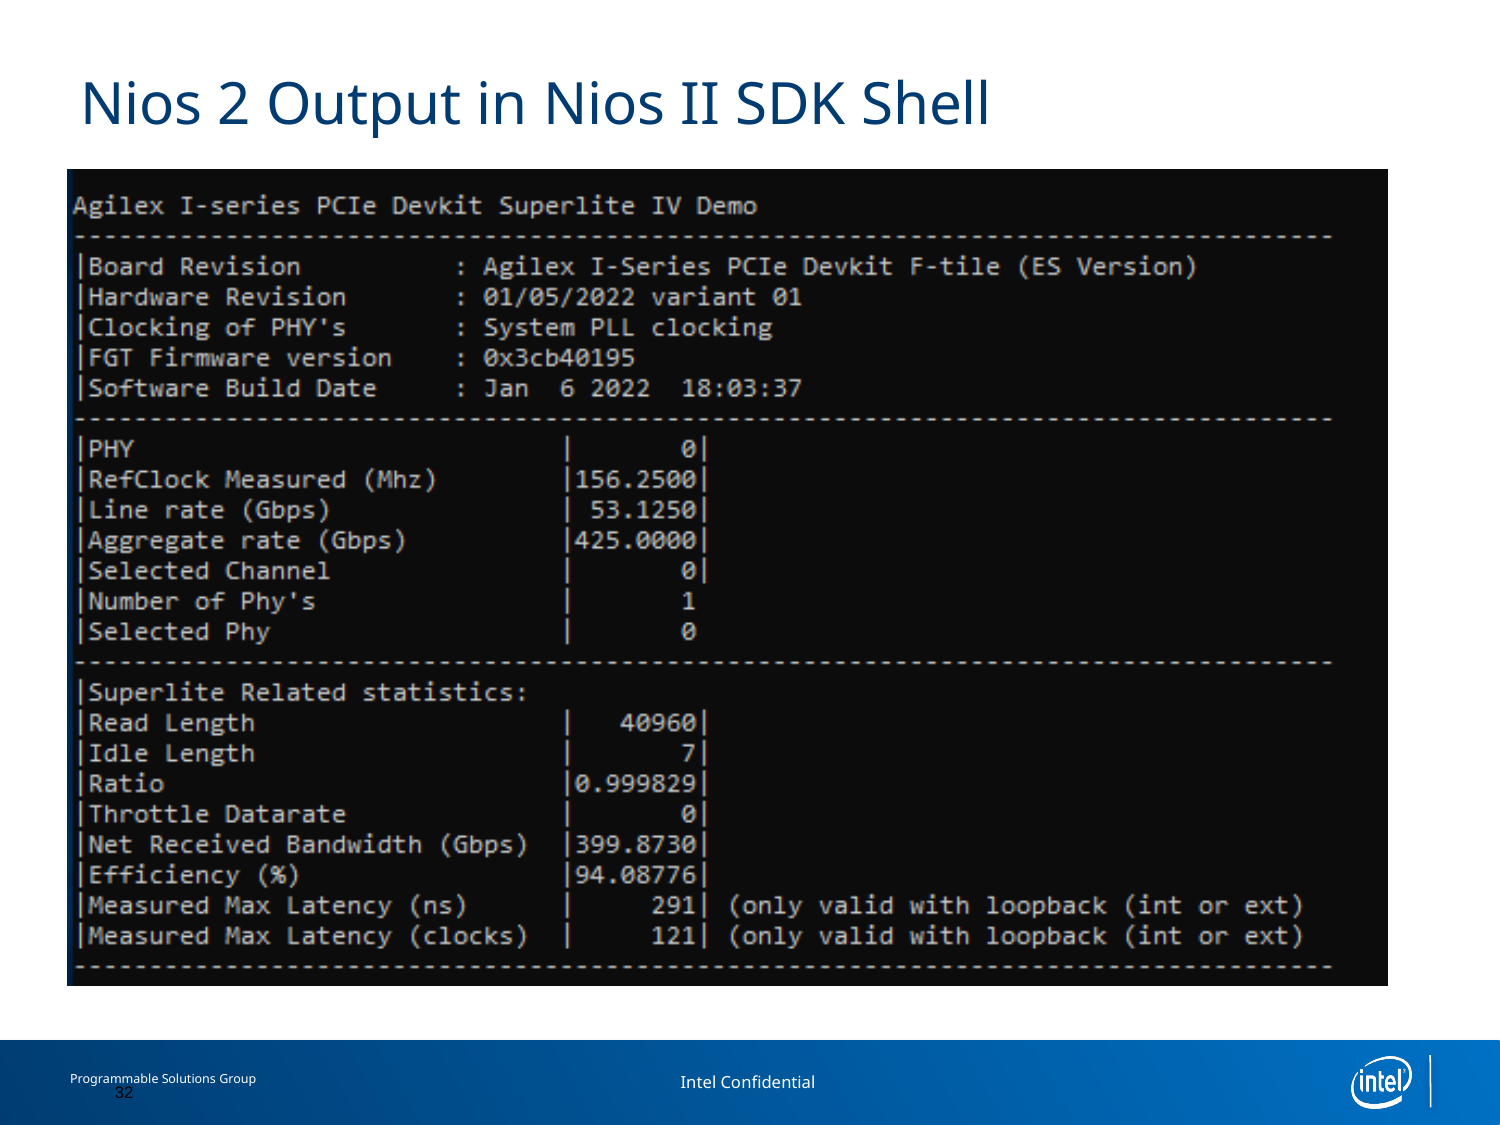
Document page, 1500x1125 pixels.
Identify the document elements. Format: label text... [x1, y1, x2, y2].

picture [1351, 1056, 1412, 1109]
slide_number 32 [19, 1069, 134, 1116]
picture [67, 169, 1388, 986]
title Nios 2 Output in Nios II SDK Shell [80, 65, 1400, 194]
